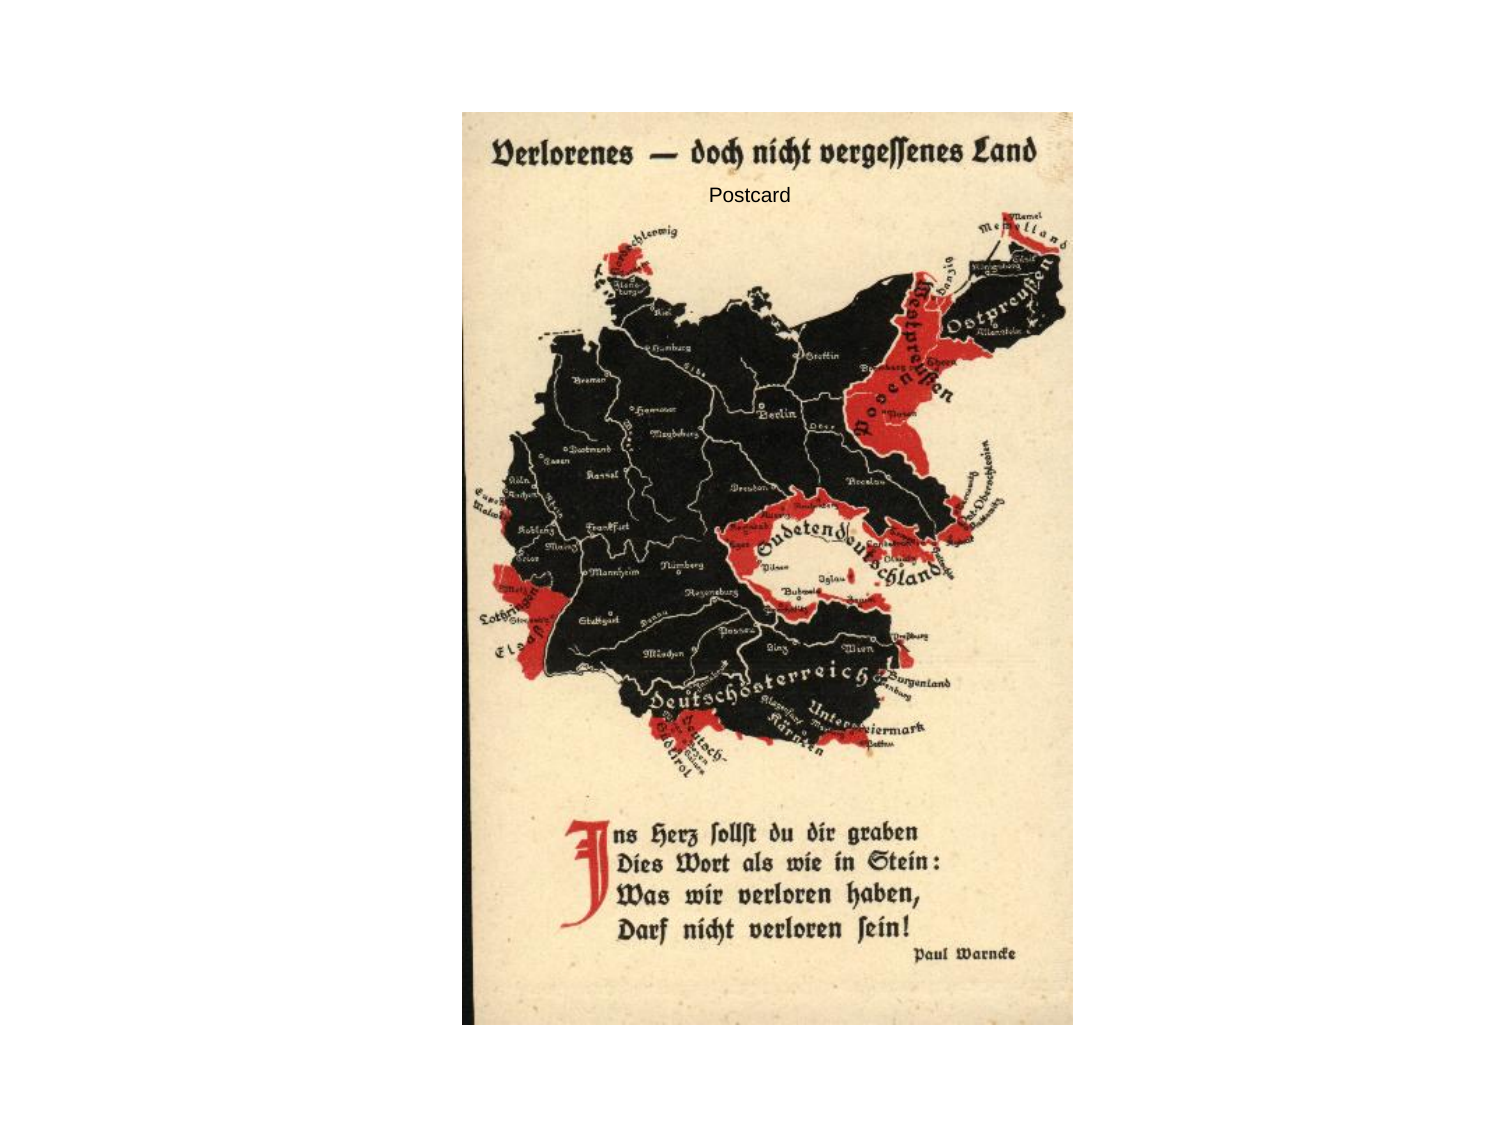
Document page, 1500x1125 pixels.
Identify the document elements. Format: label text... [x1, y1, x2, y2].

title Postcard [112, 99, 1388, 288]
picture [462, 112, 1074, 1026]
